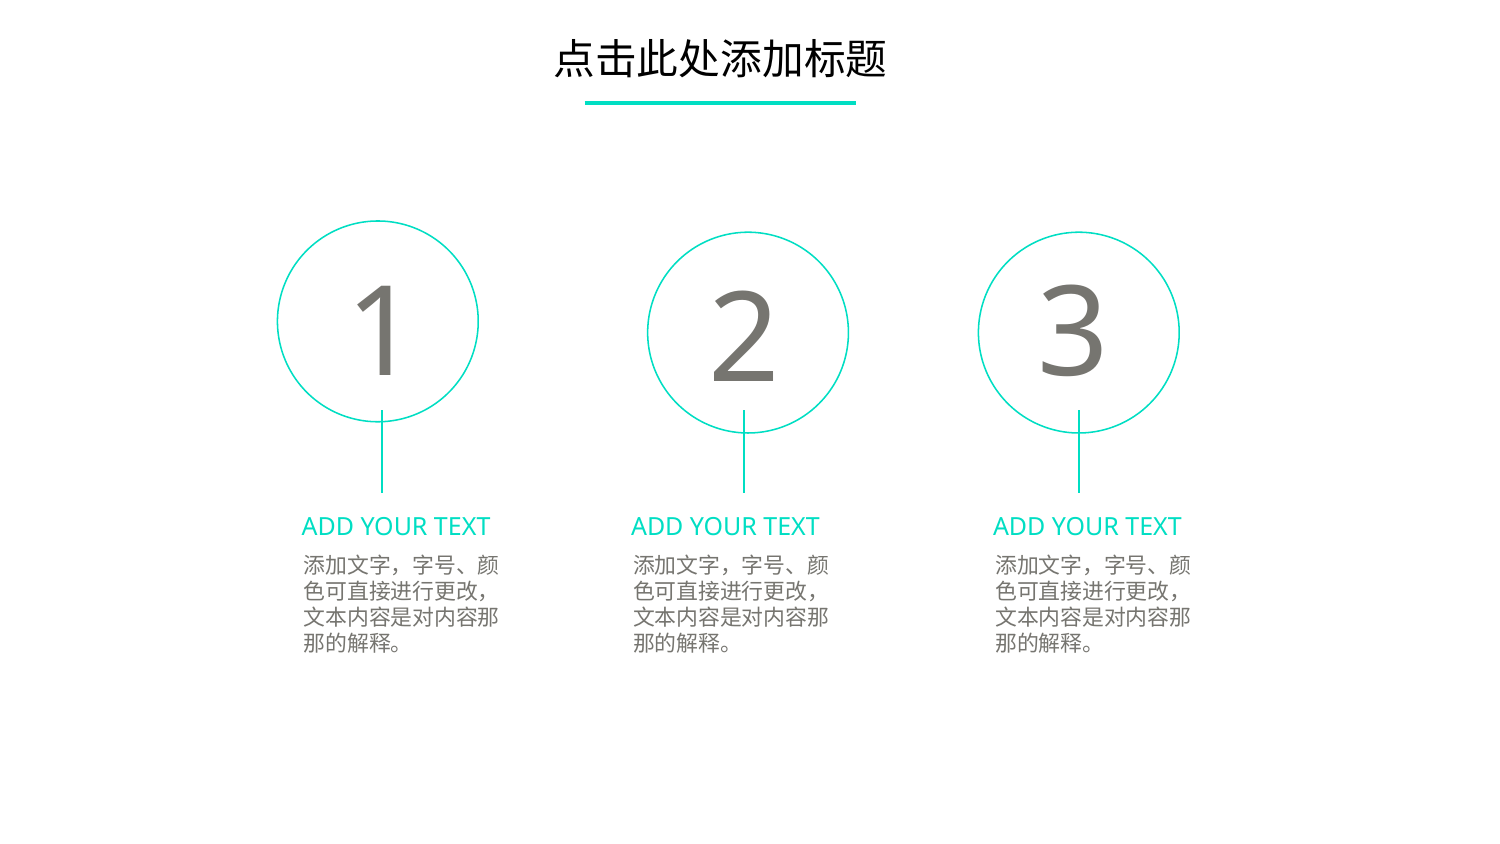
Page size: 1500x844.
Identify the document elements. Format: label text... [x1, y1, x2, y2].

text_box [839, 285, 851, 380]
text_box [685, 414, 741, 435]
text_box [978, 503, 1247, 666]
text_box 1 [287, 243, 477, 409]
text_box [1029, 230, 1129, 243]
text_box [645, 306, 649, 359]
text_box 3 [978, 243, 1168, 409]
text_box 点击此处添加标题 [501, 25, 939, 91]
text_box [747, 414, 811, 436]
text_box [688, 230, 808, 249]
text_box [1010, 409, 1078, 435]
text_box [477, 295, 481, 348]
text_box [311, 218, 444, 243]
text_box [616, 503, 885, 666]
text_box [275, 273, 287, 369]
text_box [1168, 282, 1182, 384]
text_box [1080, 409, 1148, 435]
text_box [286, 503, 555, 666]
text_box [324, 409, 381, 424]
text_box 2 [649, 249, 839, 414]
text_box [383, 409, 431, 424]
